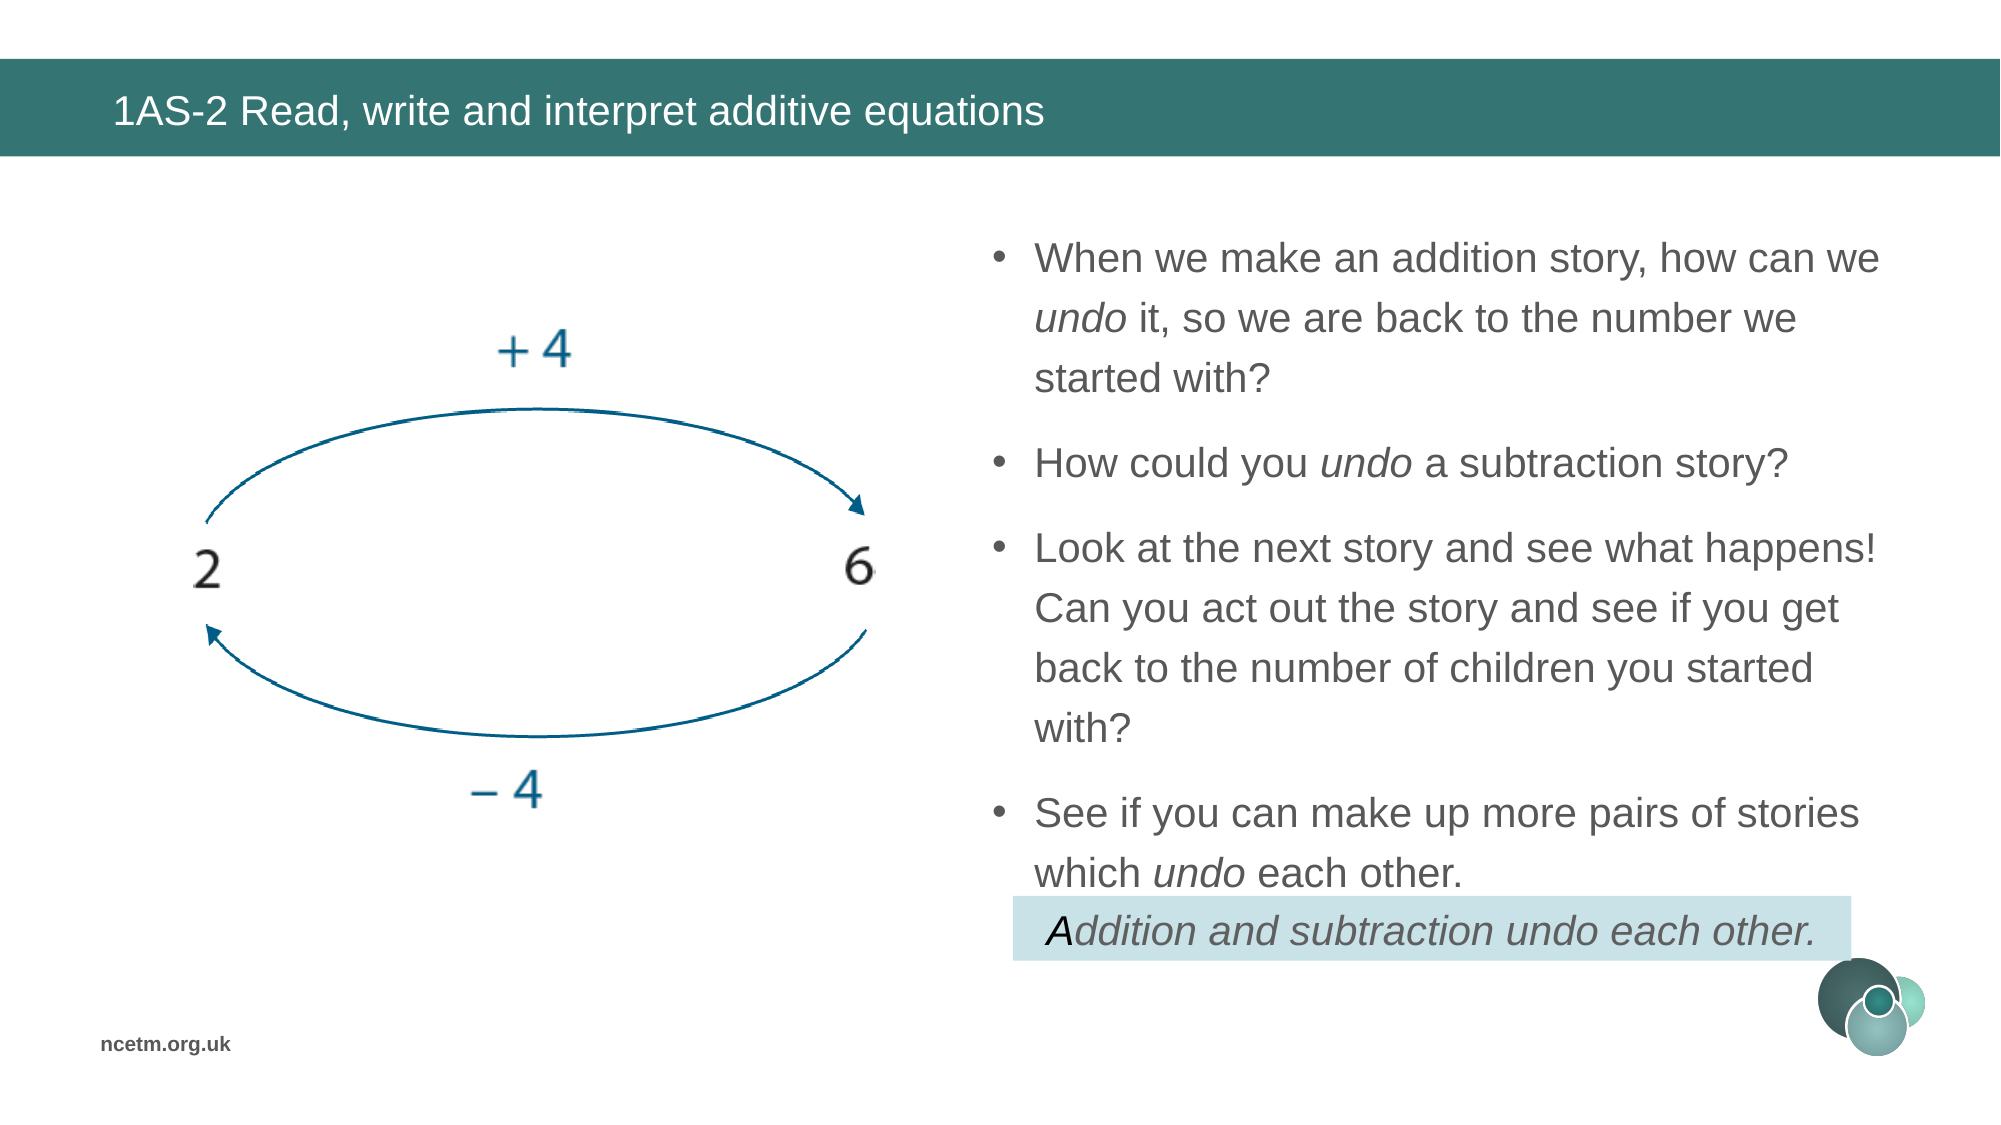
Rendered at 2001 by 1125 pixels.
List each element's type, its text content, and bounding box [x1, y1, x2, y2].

title 1AS-2 Read, write and interpret additive equations [97, 76, 1945, 147]
picture [1818, 958, 1925, 1056]
picture [450, 764, 557, 836]
picture [193, 544, 242, 593]
text_box When we make an addition story, how can we undo it, so we are back to the number we started with? How could you undo a subtraction story? Look at the next story and see what happens! Can you act out the story and see if you get back to the number of children you started with? See if you can make up more pairs of stories which undo each other. [977, 213, 1898, 464]
picture [193, 613, 882, 753]
text_box Addition and subtraction undo each other. [1012, 895, 1852, 961]
picture [193, 402, 882, 534]
picture [478, 296, 597, 392]
picture [841, 544, 890, 593]
